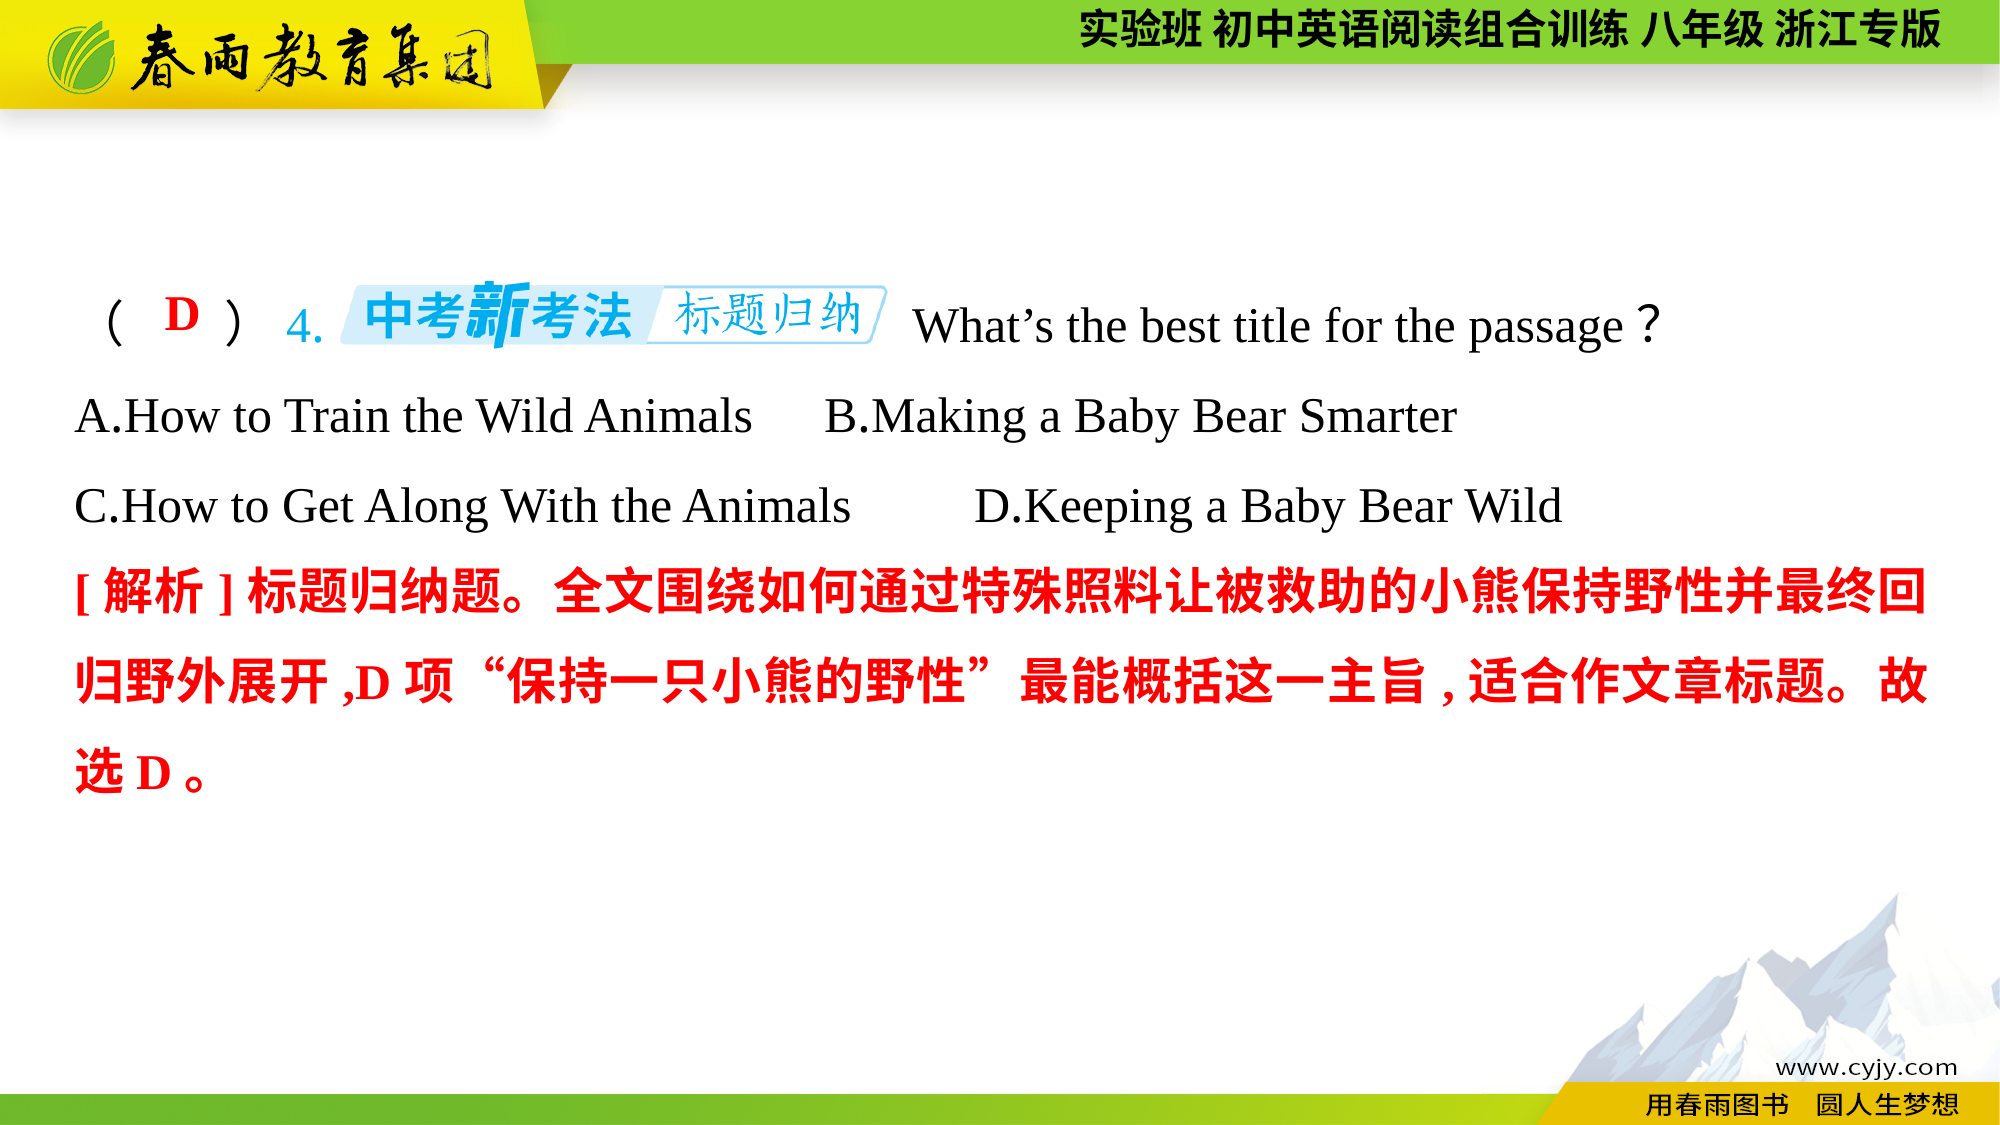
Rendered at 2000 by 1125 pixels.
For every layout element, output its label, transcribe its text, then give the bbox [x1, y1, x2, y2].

list （ ）4. What’s the best title for the passage？ A.How to Train the Wild Animals B.Making a Baby Bear Smarter C.How to Get Along With the Animals D.Keeping a Baby Bear Wild [59, 255, 1944, 521]
text_box D [149, 272, 216, 348]
picture [0, 0, 2000, 1125]
text_box [解析]标题归纳题。全文围绕如何通过特殊照料让被救助的小熊保持野性并最终回归野外展开,D项“保持一只小熊的野性”最能概括这一主旨,适合作文章标题。故选D。 [59, 521, 1944, 807]
